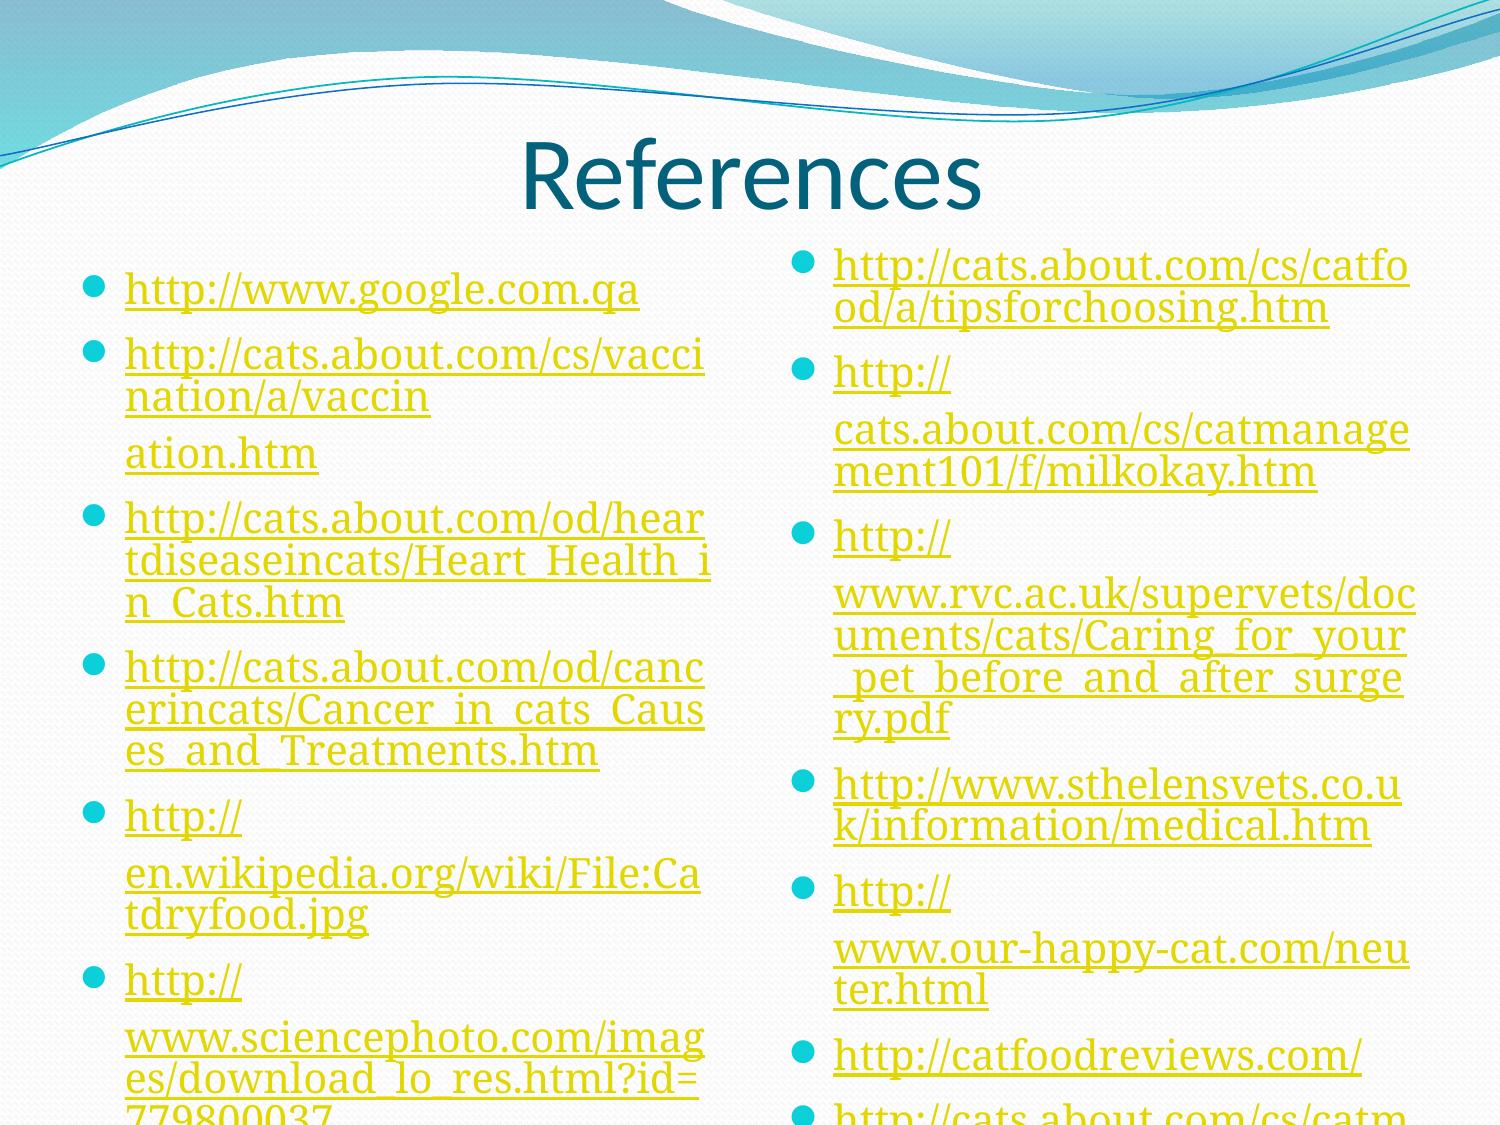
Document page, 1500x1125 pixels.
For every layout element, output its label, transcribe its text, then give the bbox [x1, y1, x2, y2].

title References [76, 42, 1427, 231]
list http://www.google.com.qa http://cats.about.com/cs/vaccination/a/vaccination.htm http://cats.about.com/od/heartdiseaseincats/Heart_Health_in_Cats.htm http://cats.about.com/od/cancerincats/Cancer_in_cats_Causes_and_Treatments.htm http://en.wikipedia.org/wiki/File:Catdryfood.jpg http://www.sciencephoto.com/images/download_lo_res.html?id=779800037 http://www.catsinqatar.com http://www.blurtit.com/q593189.html http://en.wikipedia.org/wiki/Cat [64, 255, 728, 1094]
list http://cats.about.com/cs/catfood/a/tipsforchoosing.htm http://cats.about.com/cs/catmanagement101/f/milkokay.htm http://www.rvc.ac.uk/supervets/documents/cats/Caring_for_your_pet_before_and_after_surgery.pdf http://www.sthelensvets.co.uk/information/medical.htm http://www.our-happy-cat.com/neuter.html http://catfoodreviews.com/ http://cats.about.com/cs/catmanagement101/f/lifespan_cats.htm [773, 231, 1437, 960]
